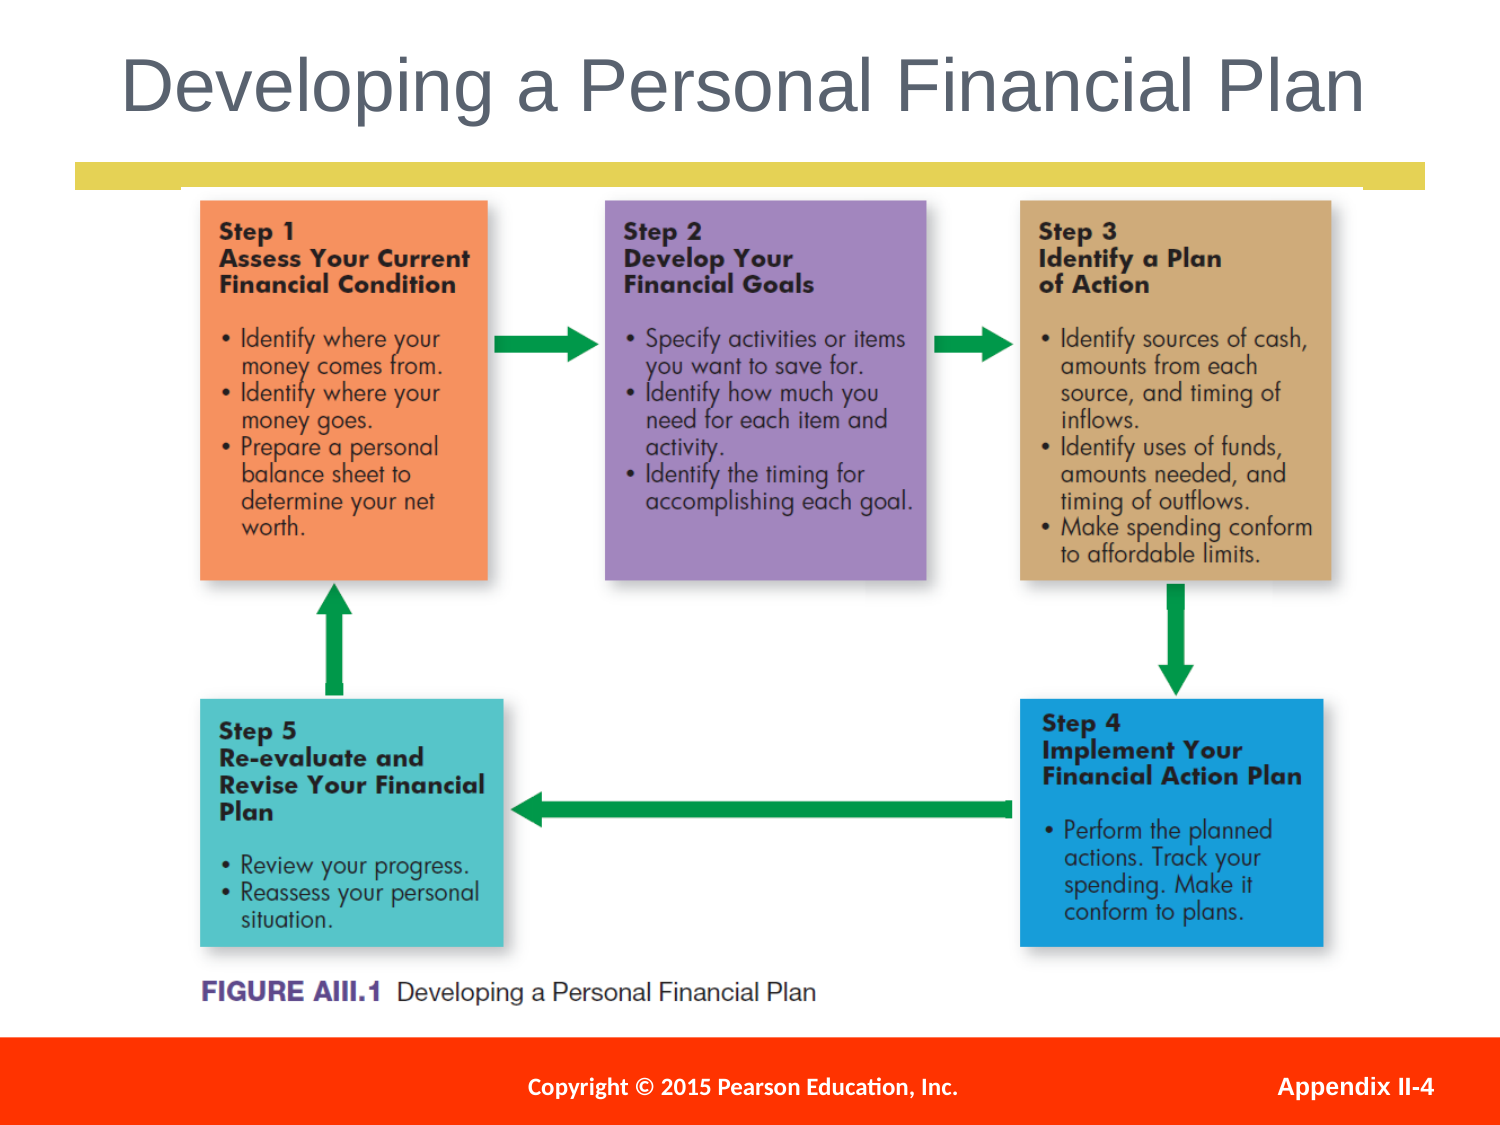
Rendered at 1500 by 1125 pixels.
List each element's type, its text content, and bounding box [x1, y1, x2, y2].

text_box Developing a Personal Financial Plan [50, 0, 1438, 175]
picture [75, 175, 1425, 1018]
